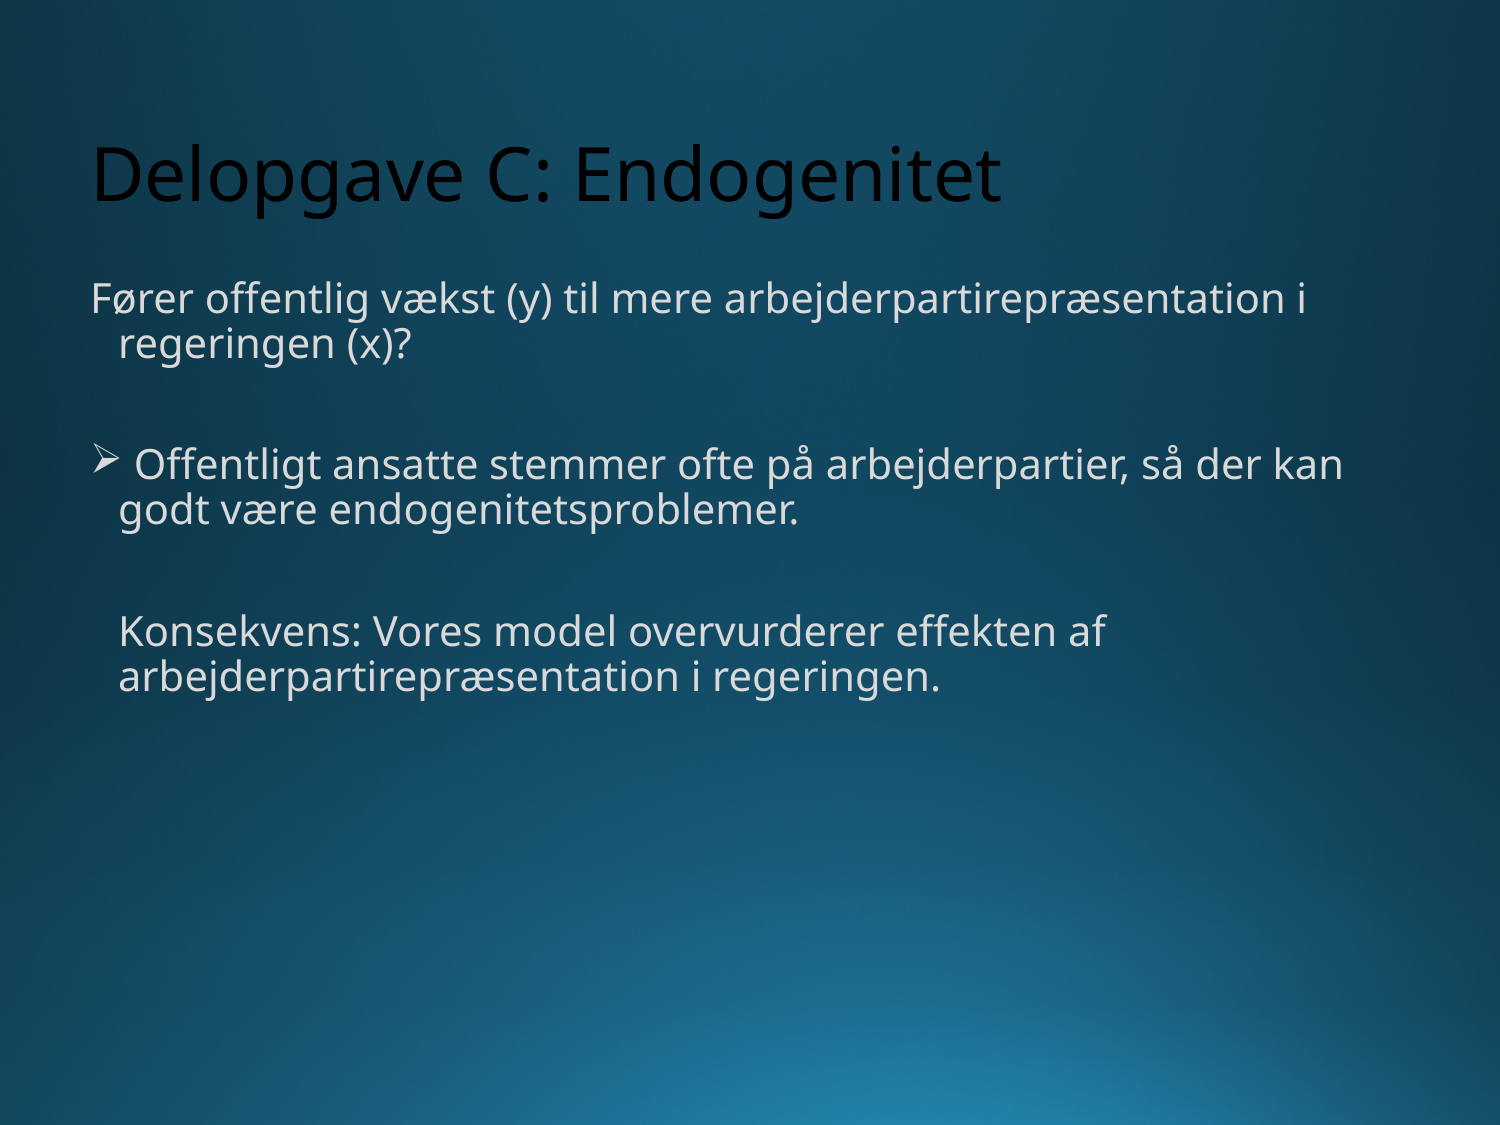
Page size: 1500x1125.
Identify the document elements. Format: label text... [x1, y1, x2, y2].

list Fører offentlig vækst (y) til mere arbejderpartirepræsentation i regeringen (x)? Offentligt ansatte stemmer ofte på arbejderpartier, så der kan godt være endogenitetsproblemer. Konsekvens: Vores model overvurderer effekten af arbejderpartirepræsentation i regeringen. [75, 262, 1425, 1078]
title Delopgave C: Endogenitet [75, 45, 1425, 233]
picture [0, 0, 1500, 1125]
